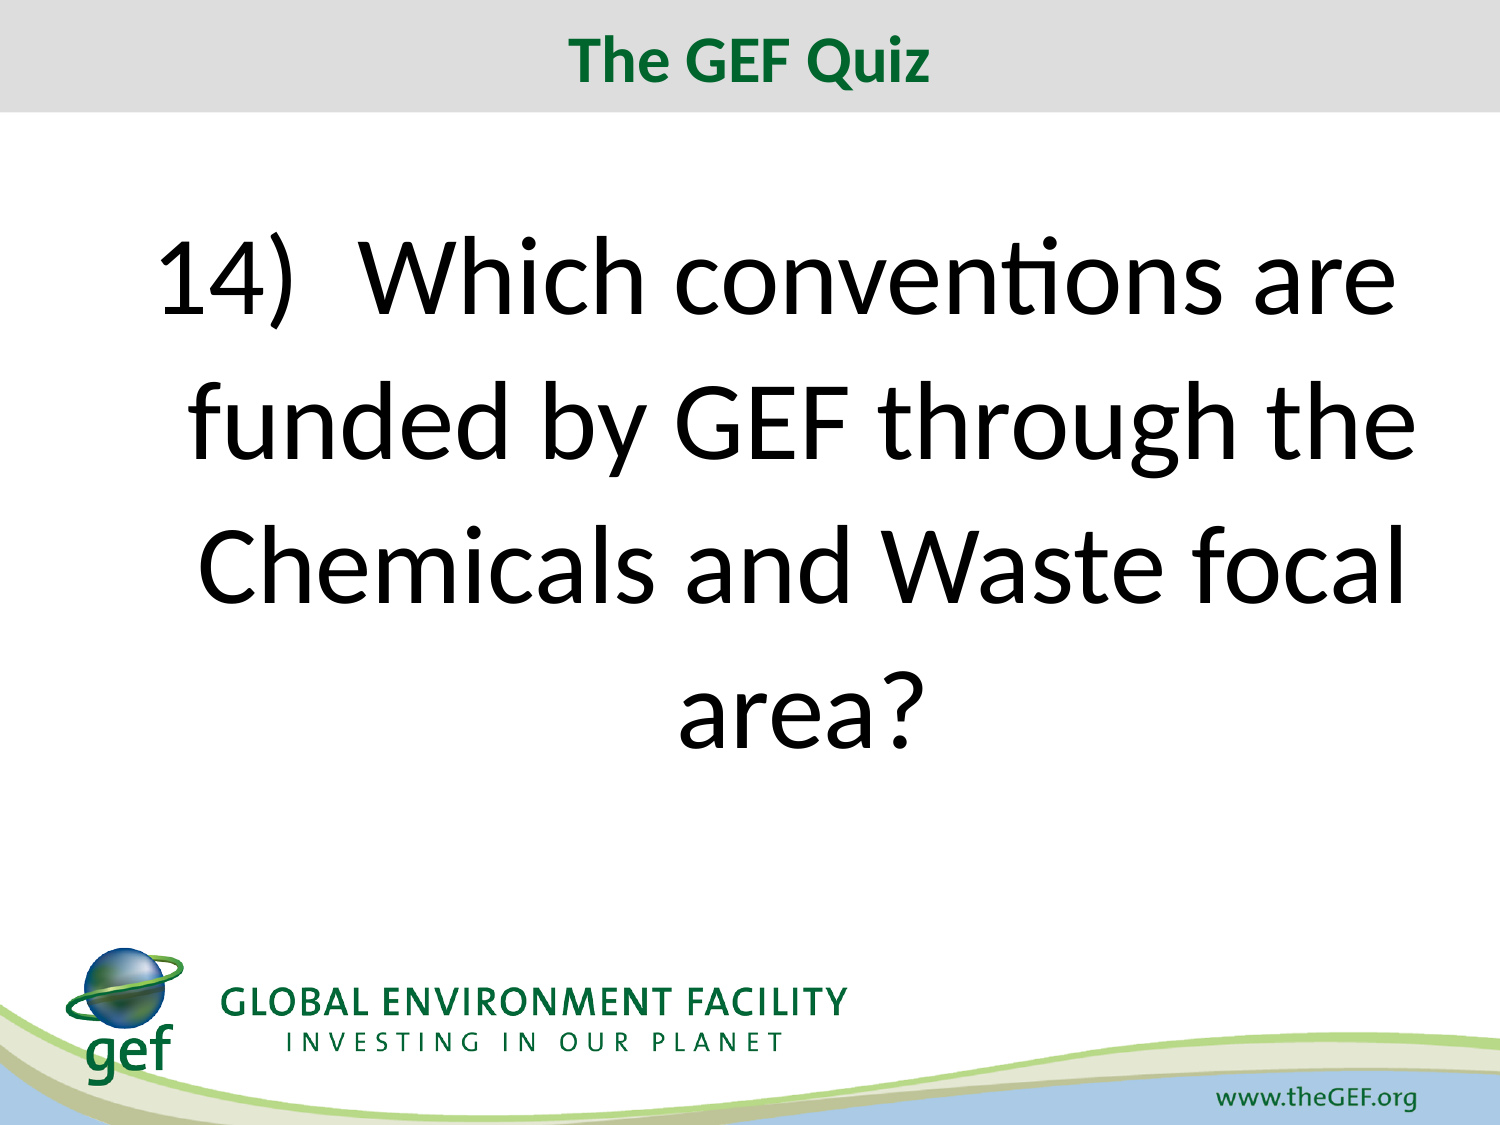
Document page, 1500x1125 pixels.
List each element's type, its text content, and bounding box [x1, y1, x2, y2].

picture [0, 920, 1500, 1125]
text_box The GEF Quiz [0, 0, 1500, 113]
title 14) Which conventions are funded by GEF through the Chemicals and Waste focal area? [100, 148, 1451, 906]
